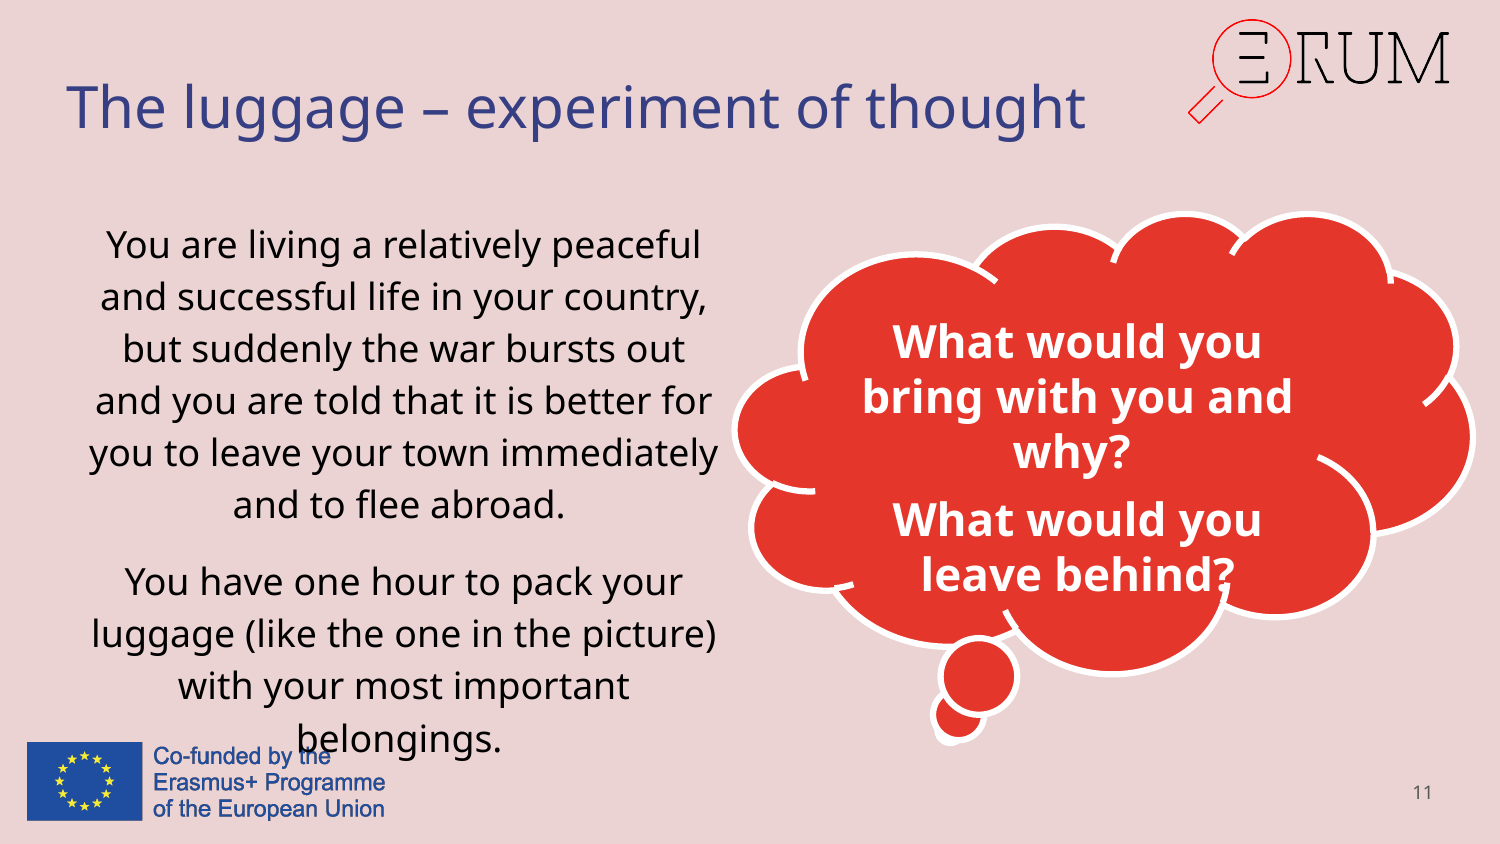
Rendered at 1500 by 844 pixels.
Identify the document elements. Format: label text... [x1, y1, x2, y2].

picture [1136, 0, 1500, 137]
text_box You are living a relatively peaceful and successful life in your country, but suddenly the war bursts out and you are told that it is better for you to leave your town immediately and to flee abroad. You have one hour to pack your luggage (like the one in the picture) with your most important belongings. [73, 206, 736, 767]
text_box What would you bring with you and why? What would you leave behind? [732, 211, 1476, 746]
slide_number 11 [1358, 761, 1449, 826]
picture [27, 742, 385, 821]
title The luggage – experiment of thought [51, 55, 1168, 150]
